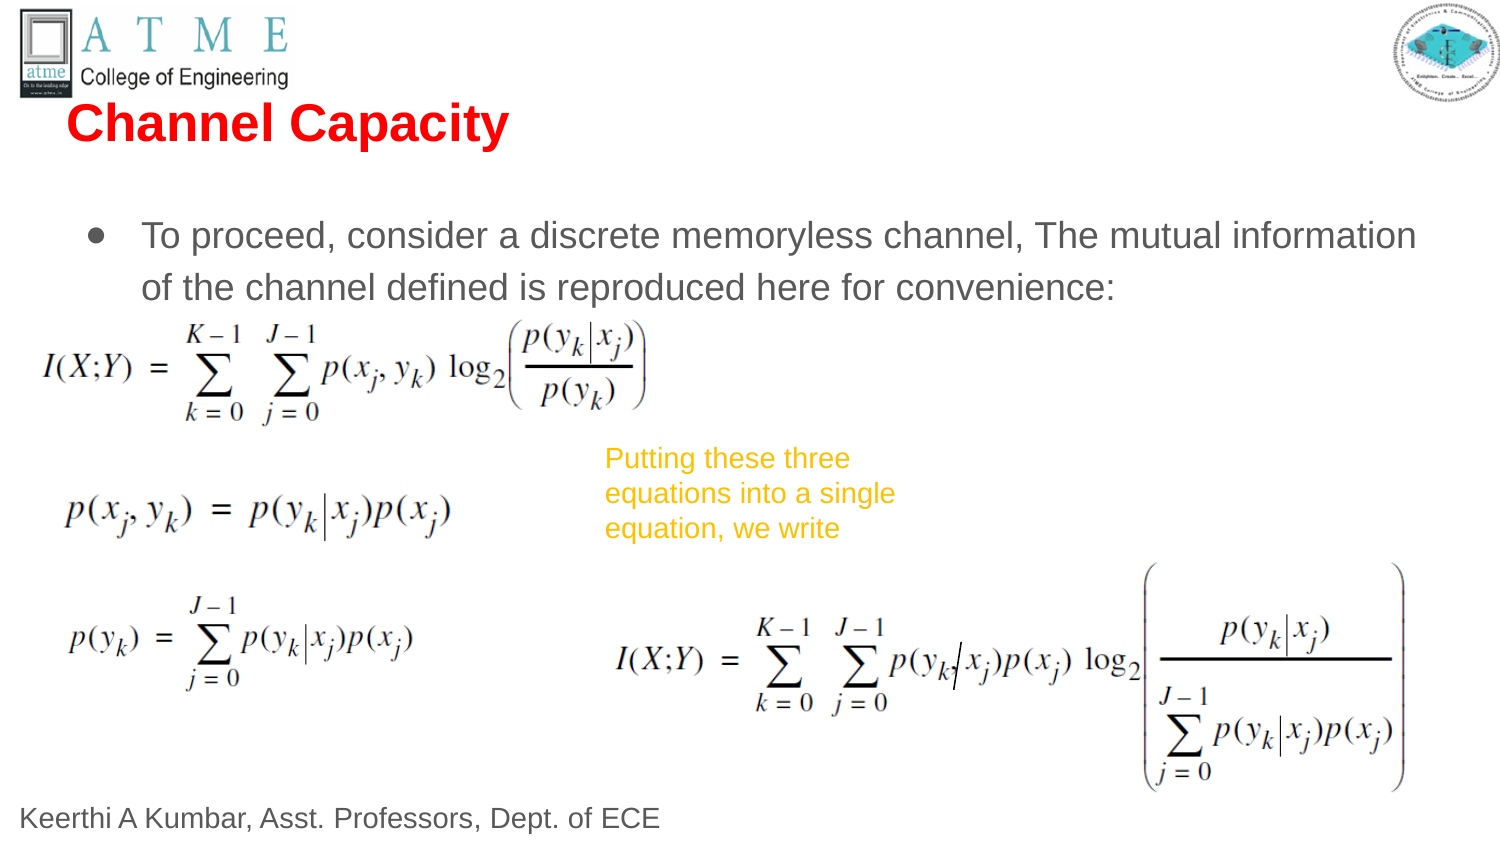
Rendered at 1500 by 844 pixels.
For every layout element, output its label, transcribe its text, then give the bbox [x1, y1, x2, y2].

picture [33, 311, 704, 434]
text_box Putting these three equations into a single equation, we write [590, 431, 985, 552]
picture [44, 588, 436, 706]
picture [17, 6, 295, 99]
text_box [589, 554, 1436, 804]
title Channel Capacity [51, 72, 1449, 167]
picture [1389, 1, 1500, 104]
picture [41, 469, 495, 568]
list To proceed, consider a discrete memoryless channel, The mutual information of the channel defined is reproduced here for convenience: [51, 189, 1449, 750]
